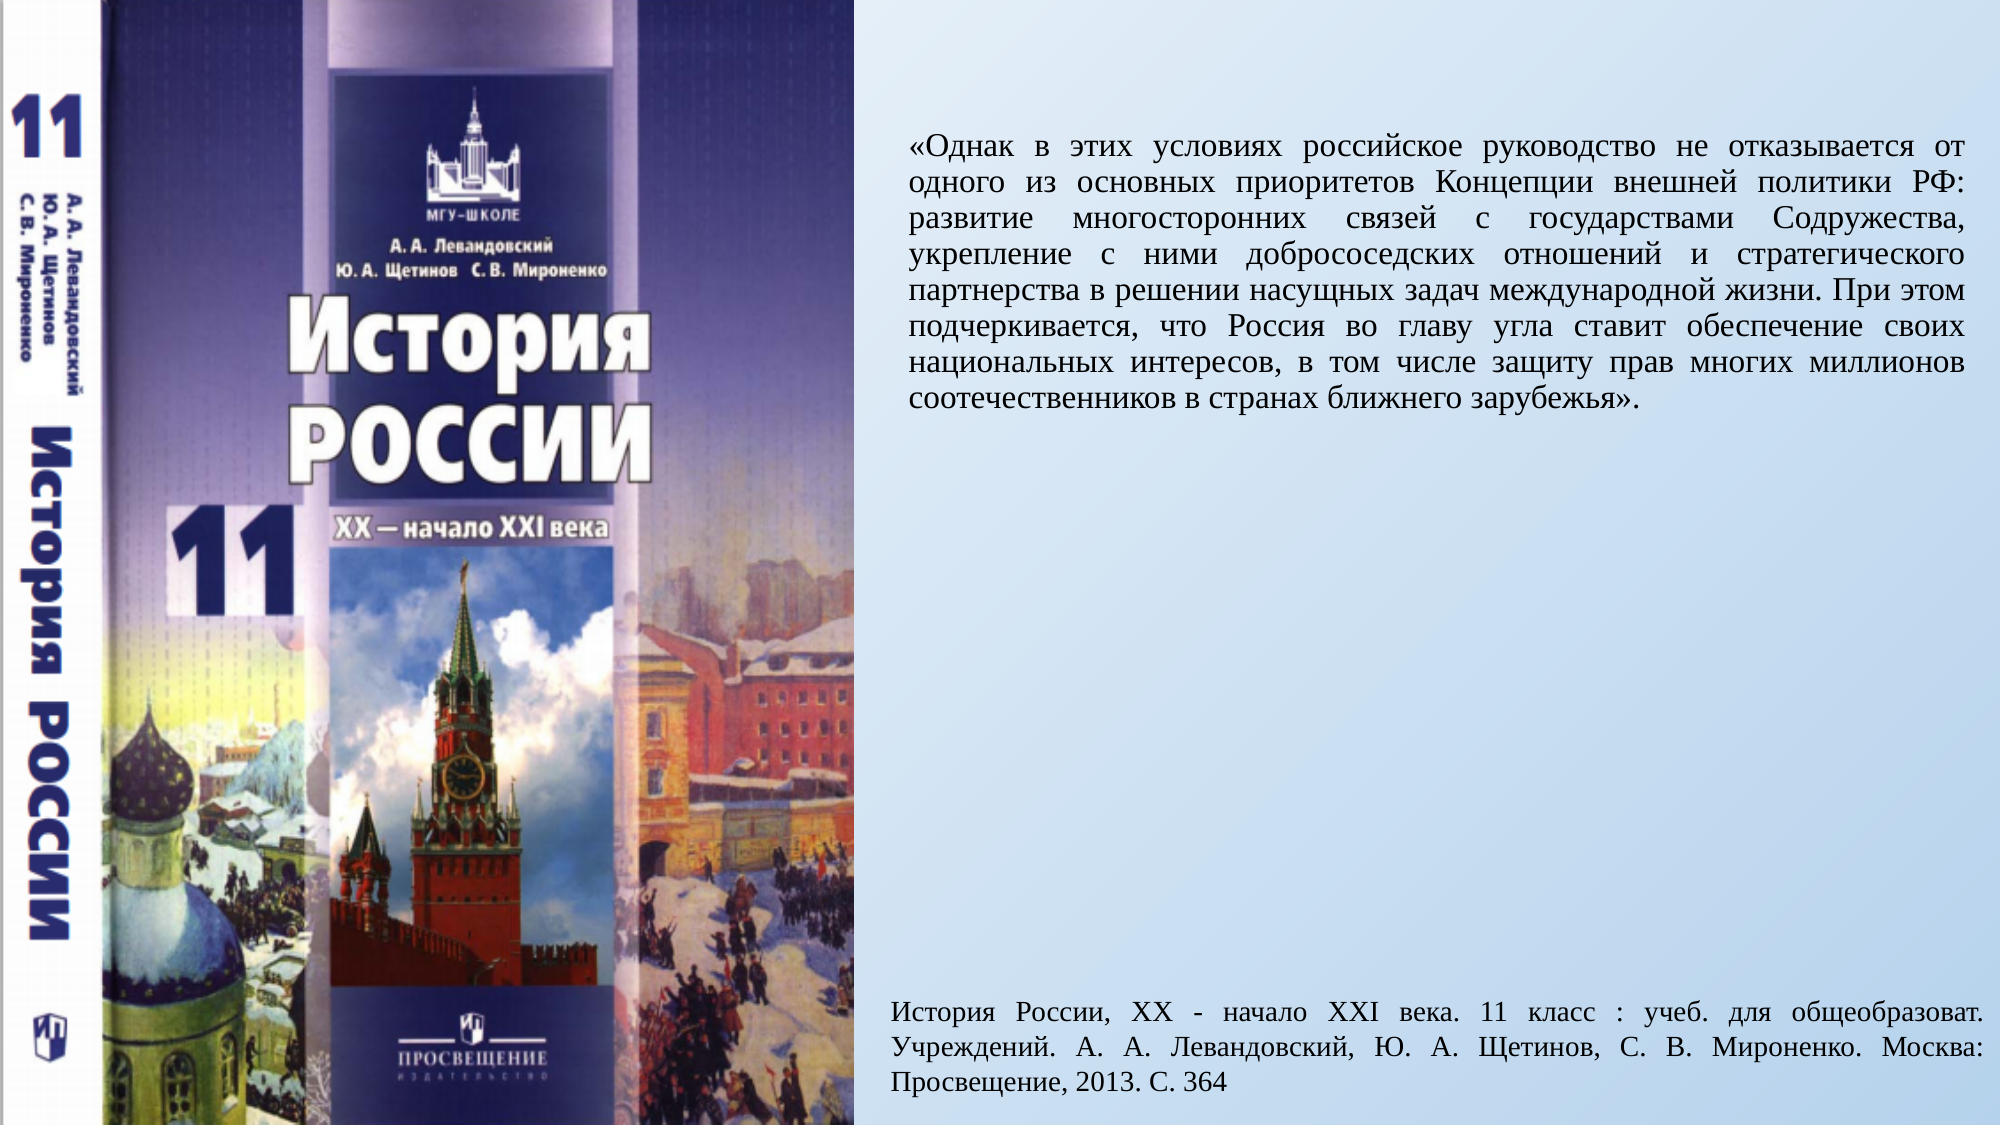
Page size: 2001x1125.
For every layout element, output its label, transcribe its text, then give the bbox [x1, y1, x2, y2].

text_box История России, ХХ - начало XXI века. 11 класс : учеб. для общеобразоват. Учреждений. А. А. Левандовский, Ю. А. Щетинов, С. В. Мироненко. Москва: Просвещение, 2013. С. 364 [875, 985, 2000, 1105]
list «Однак в этих условиях российское руководство не отказывается от одного из основных приоритетов Концепции внешней политики РФ: развитие многосторонних связей с государствами Содружества, укрепление с ними добрососедских отношений и стратегического партнерства в решении насущных задач международной жизни. При этом подчеркивается, что Россия во главу угла ставит обеспечение своих национальных интересов, в том числе защиту прав многих миллионов соотечественников в странах ближнего зарубежья». [893, 120, 1983, 473]
picture [0, 0, 854, 1125]
